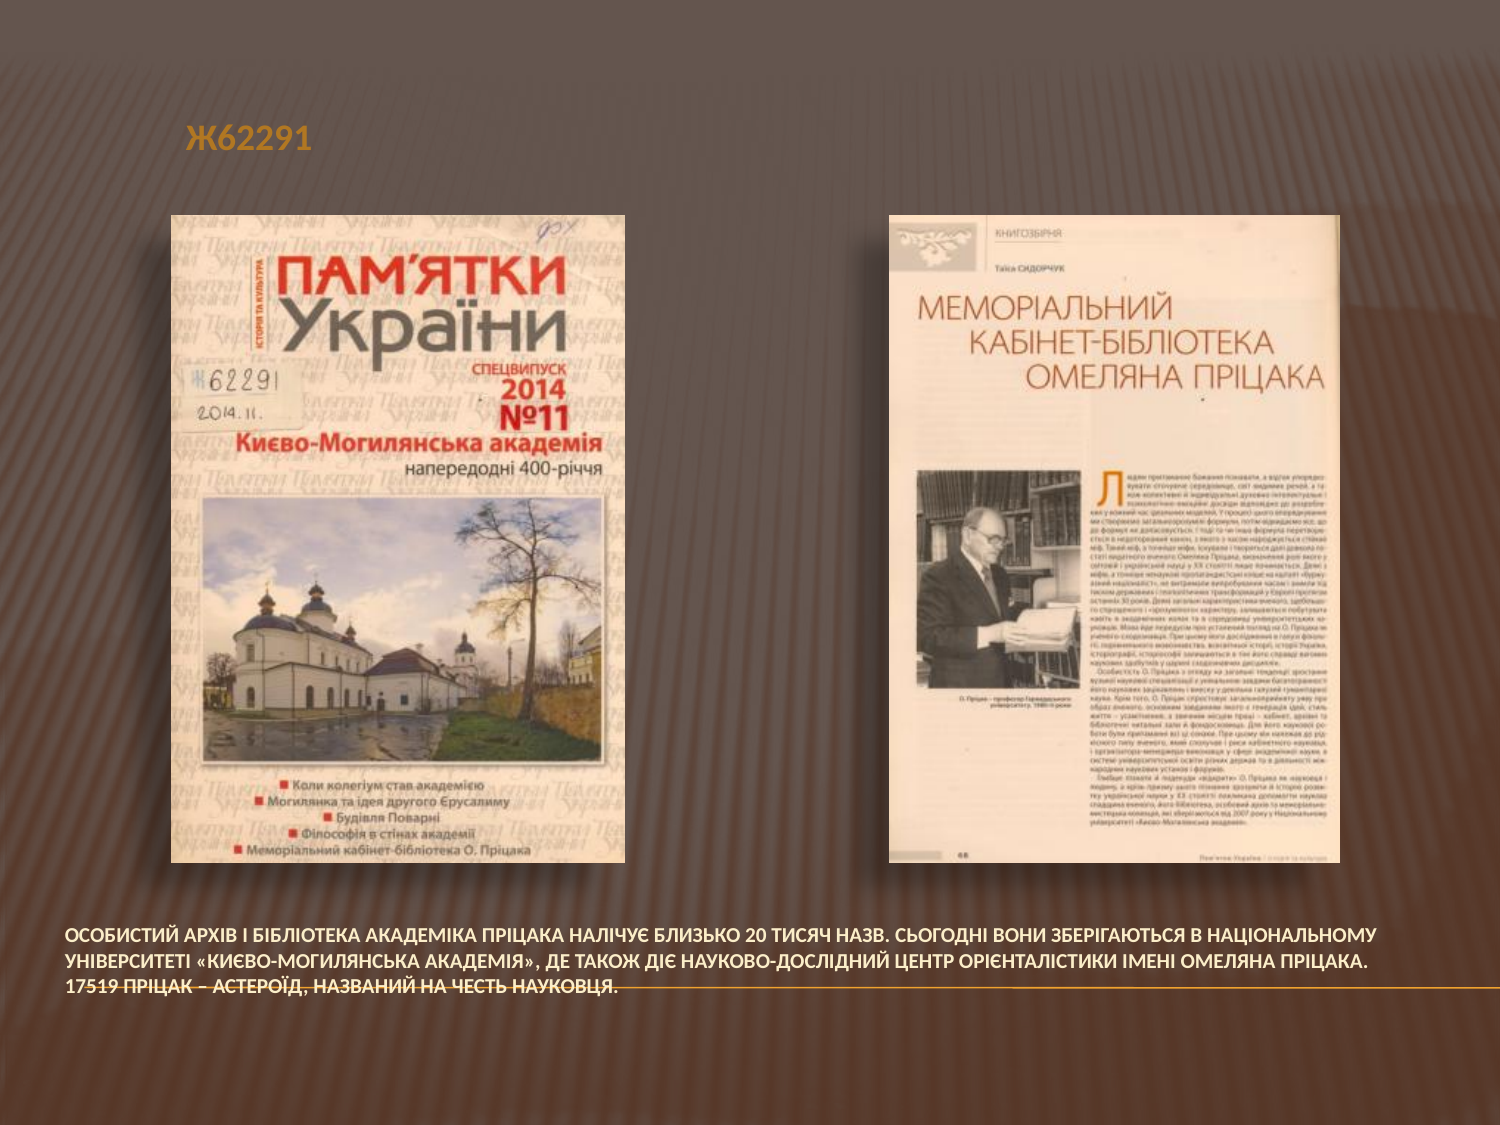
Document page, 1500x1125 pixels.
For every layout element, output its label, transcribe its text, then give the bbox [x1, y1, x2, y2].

title Особистий архів і бібліотека академіка Пріцака налічує близько 20 тисяч назв. Сьогодні вони зберігаються в Національному університеті «Києво-Могилянська академія», де також діє Науково-дослідний Центр орієнталістики імені Омеляна Пріцака. 17519 Пріцак – астероїд, названий на честь науковця. [50, 887, 1463, 1033]
list Ж62291 [171, 109, 750, 215]
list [888, 215, 1340, 863]
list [170, 215, 625, 863]
